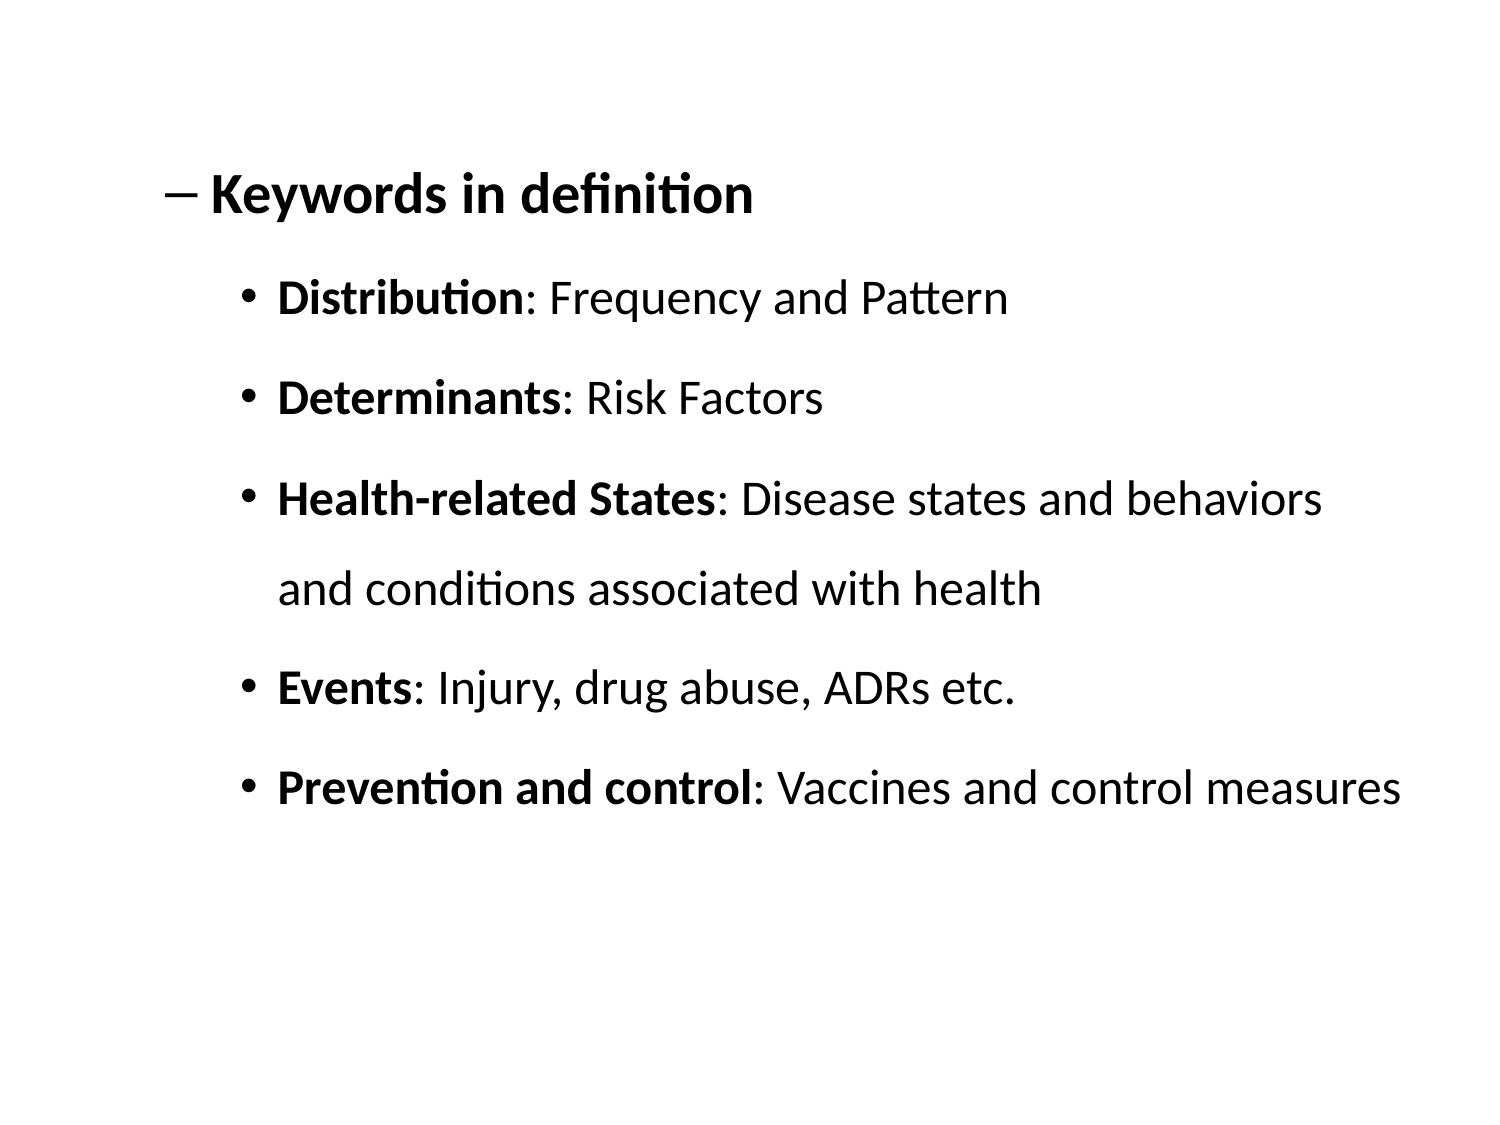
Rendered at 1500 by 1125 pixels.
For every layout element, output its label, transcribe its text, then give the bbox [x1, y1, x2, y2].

list Keywords in definition Distribution: Frequency and Pattern Determinants: Risk Factors Health-related States: Disease states and behaviors and conditions associated with health Events: Injury, drug abuse, ADRs etc. Prevention and control: Vaccines and control measures [75, 112, 1425, 1005]
